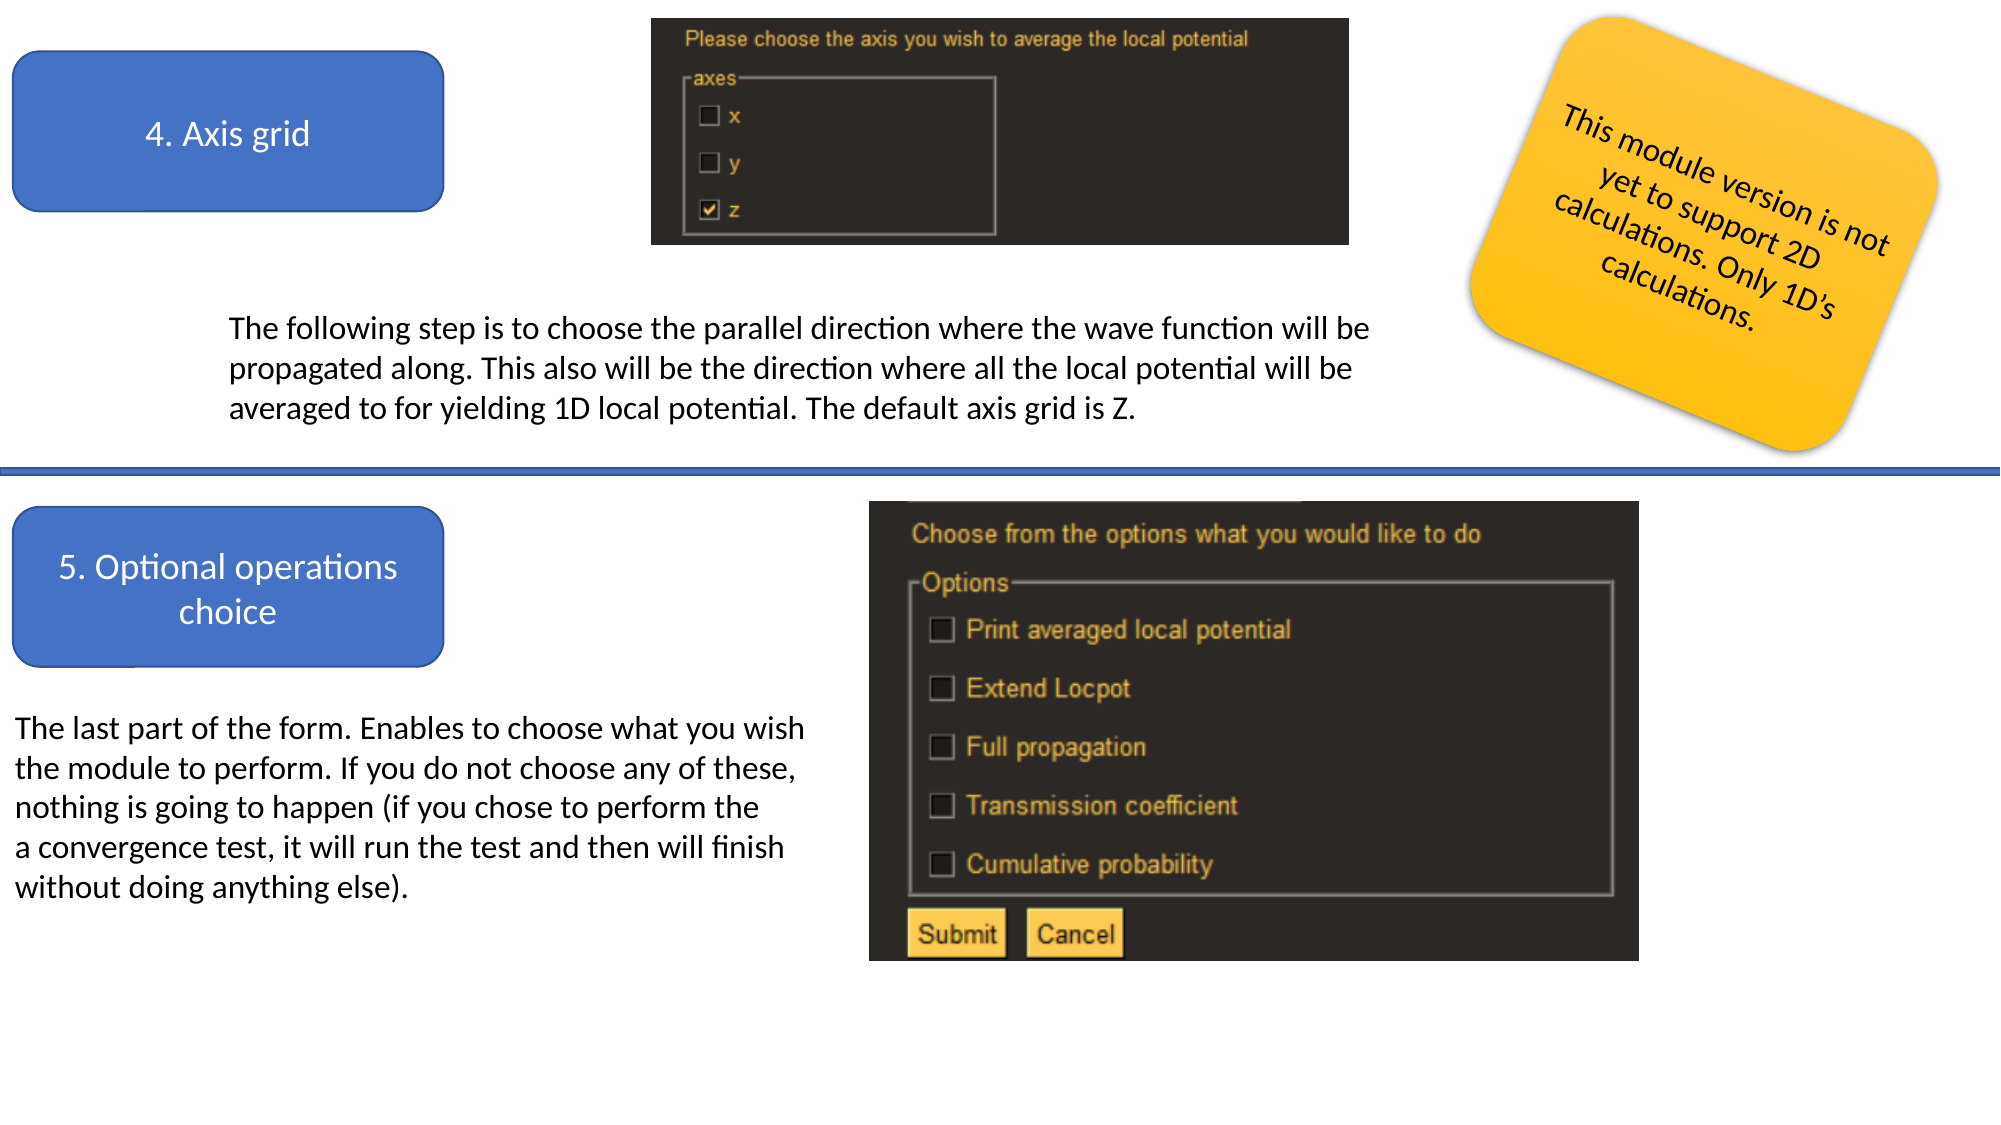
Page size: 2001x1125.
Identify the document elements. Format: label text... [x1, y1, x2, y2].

picture [869, 501, 1639, 962]
text_box 4. Axis grid [11, 50, 445, 213]
text_box This module version is not yet to support 2D calculations. Only 1D’s calculations. [1471, 17, 1938, 451]
text_box The last part of the form. Enables to choose what you wish the module to perform. If you do not choose any of these, nothing is going to happen (if you chose to perform the a convergence test, it will run the test and then will finish without doing anything else). [0, 698, 869, 913]
text_box 5. Optional operations choice [11, 505, 445, 668]
picture [651, 18, 1349, 245]
text_box The following step is to choose the parallel direction where the wave function will be propagated along. This also will be the direction where all the local potential will be averaged to for yielding 1D local potential. The default axis grid is Z. [214, 298, 1434, 434]
text_box [0, 467, 2000, 476]
